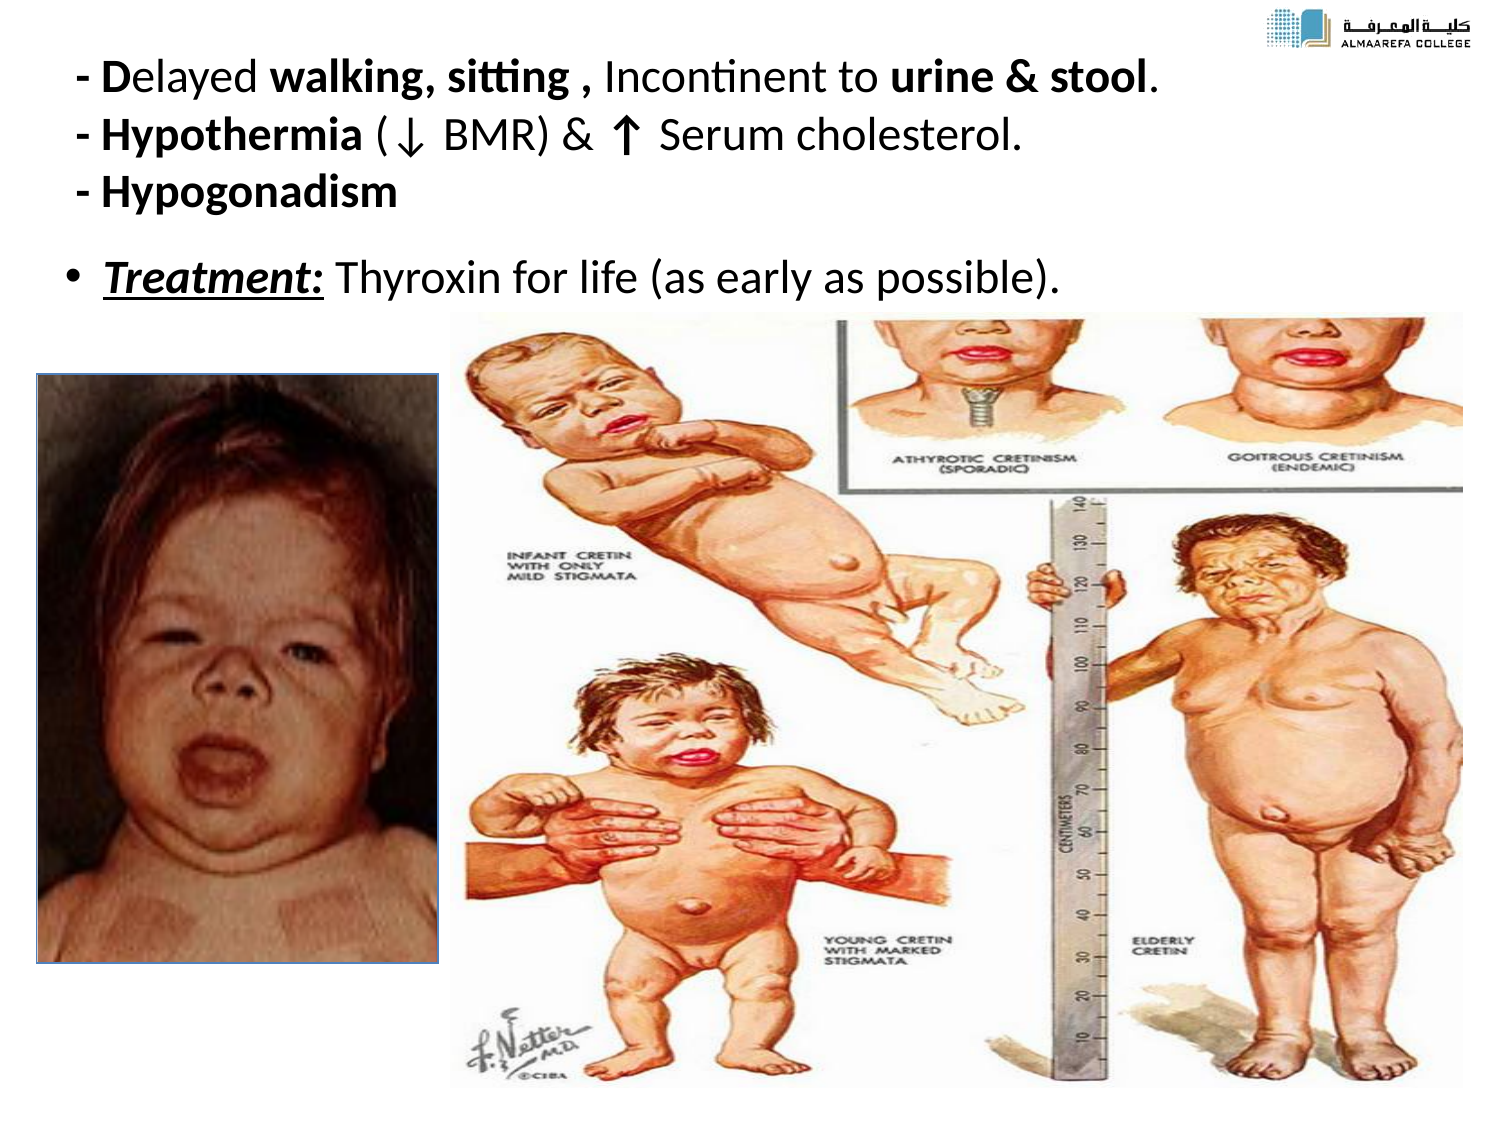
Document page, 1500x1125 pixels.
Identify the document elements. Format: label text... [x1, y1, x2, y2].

picture [37, 374, 438, 963]
picture [1262, 0, 1475, 37]
text_box - Delayed walking, sitting , Incontinent to urine & stool. - Hypothermia (↓ BMR) & ↑ Serum cholesterol. - Hypogonadism Treatment: Thyroxin for life (as early as possible). [50, 37, 1500, 311]
picture [449, 312, 1463, 1088]
